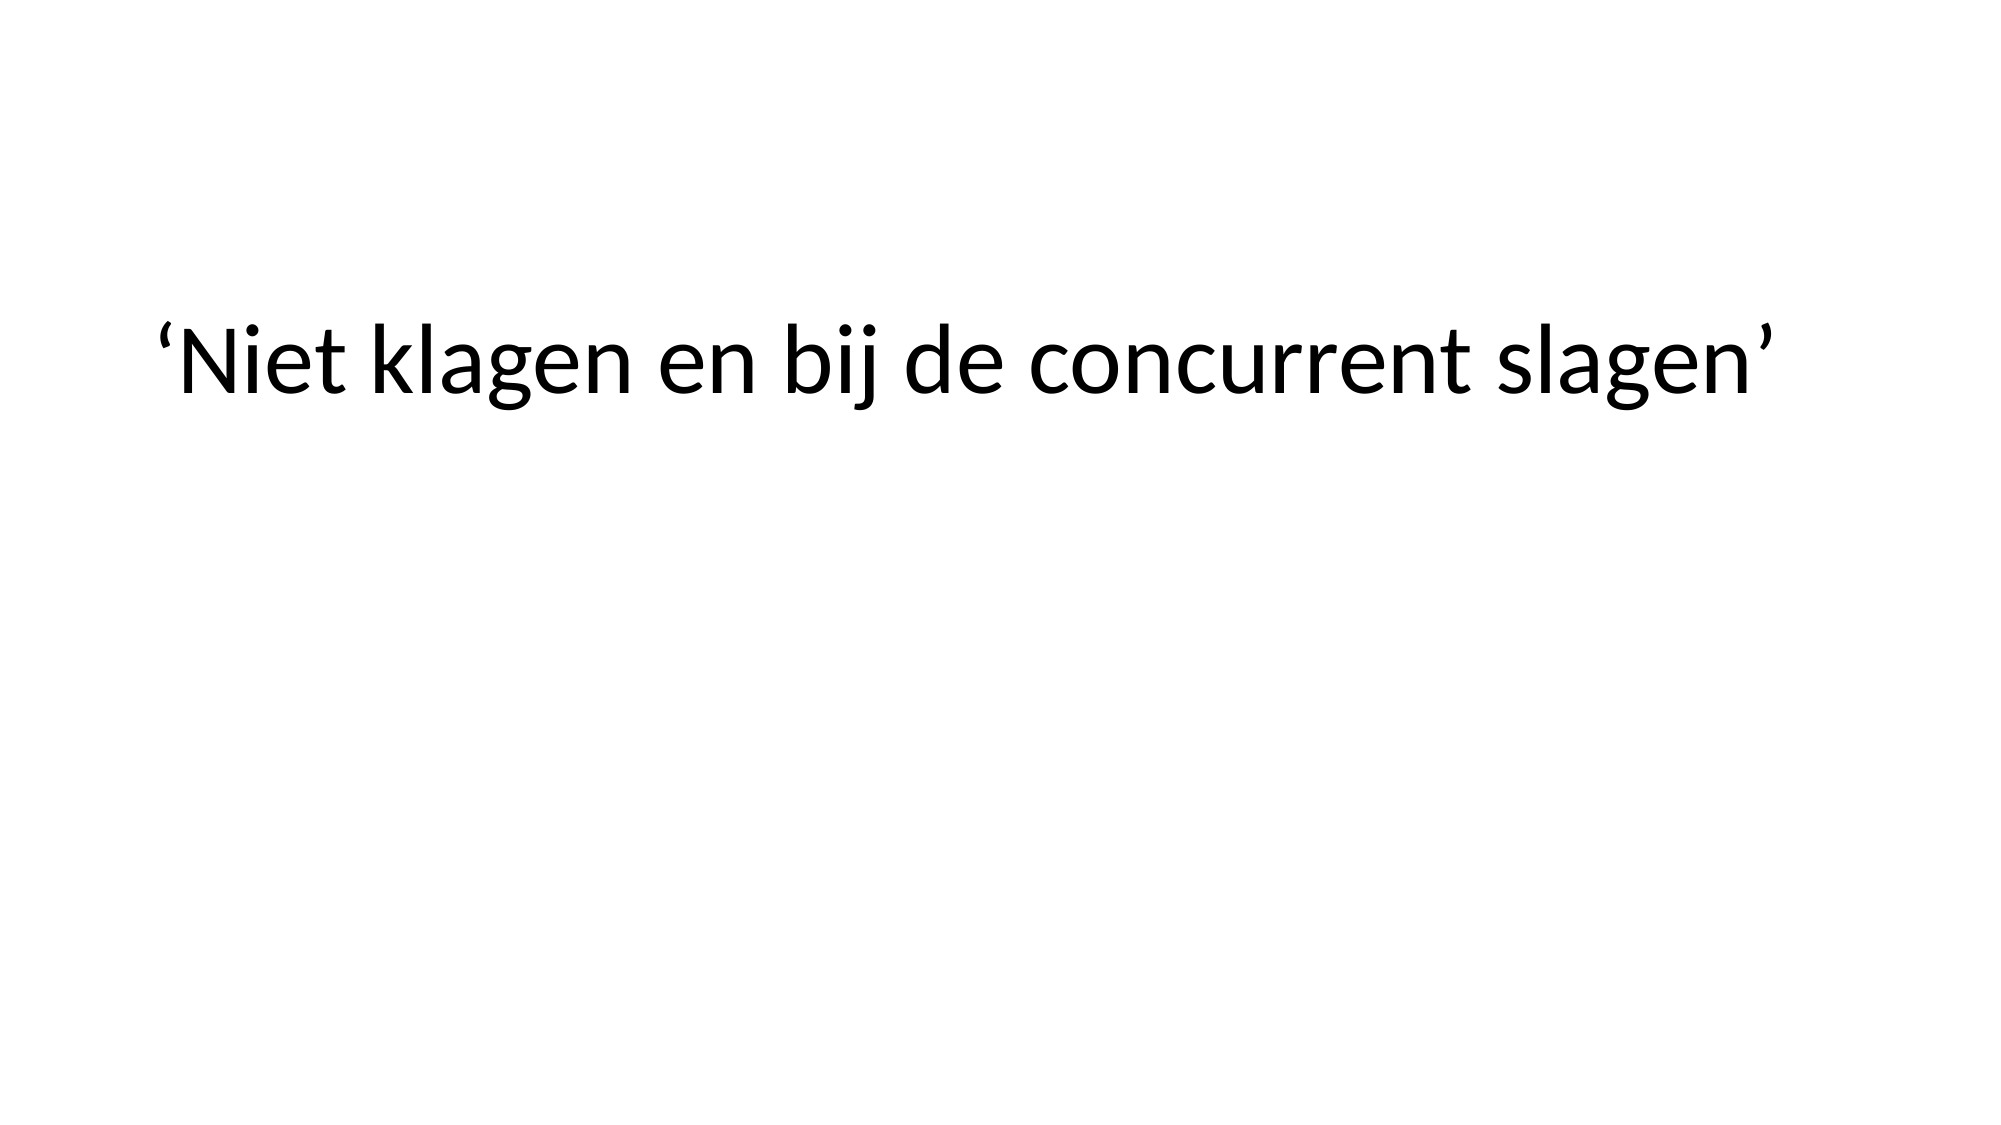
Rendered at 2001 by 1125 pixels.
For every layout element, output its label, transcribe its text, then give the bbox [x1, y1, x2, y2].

list ‘Niet klagen en bij de concurrent slagen’ [137, 299, 1863, 1014]
